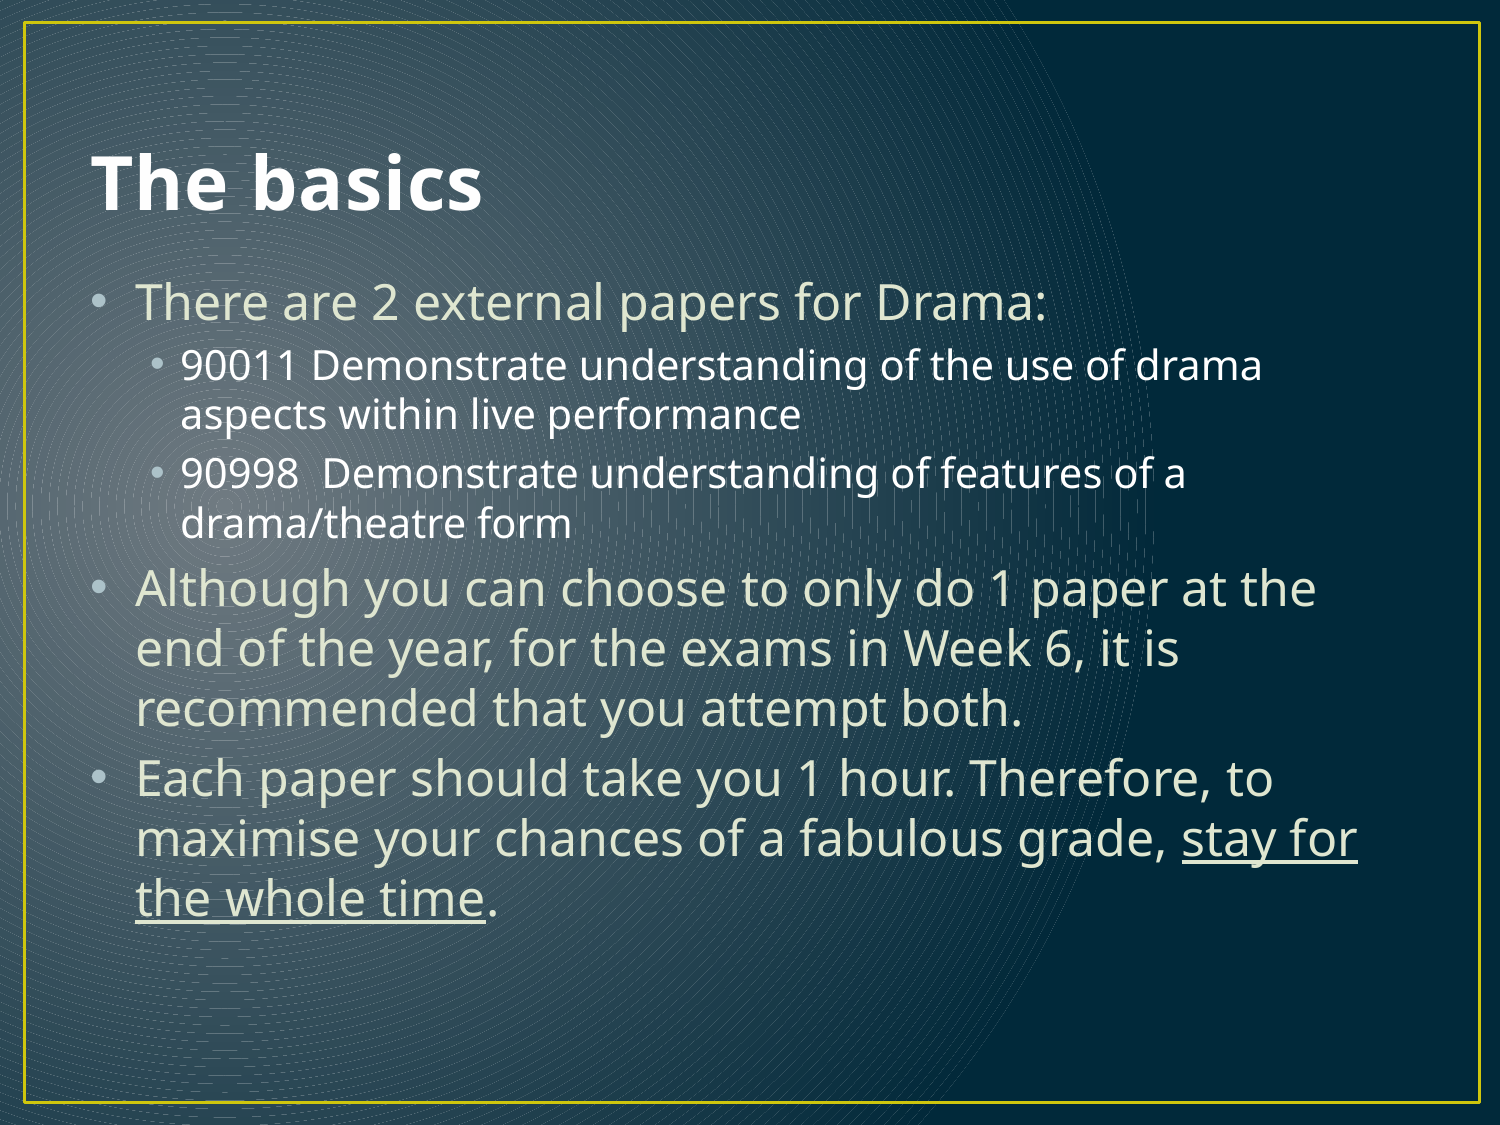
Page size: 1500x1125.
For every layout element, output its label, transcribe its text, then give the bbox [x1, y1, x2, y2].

title The basics [75, 45, 1425, 233]
list There are 2 external papers for Drama: 90011 Demonstrate understanding of the use of drama aspects within live performance 90998 Demonstrate understanding of features of a drama/theatre form Although you can choose to only do 1 paper at the end of the year, for the exams in Week 6, it is recommended that you attempt both. Each paper should take you 1 hour. Therefore, to maximise your chances of a fabulous grade, stay for the whole time. [75, 262, 1425, 1005]
